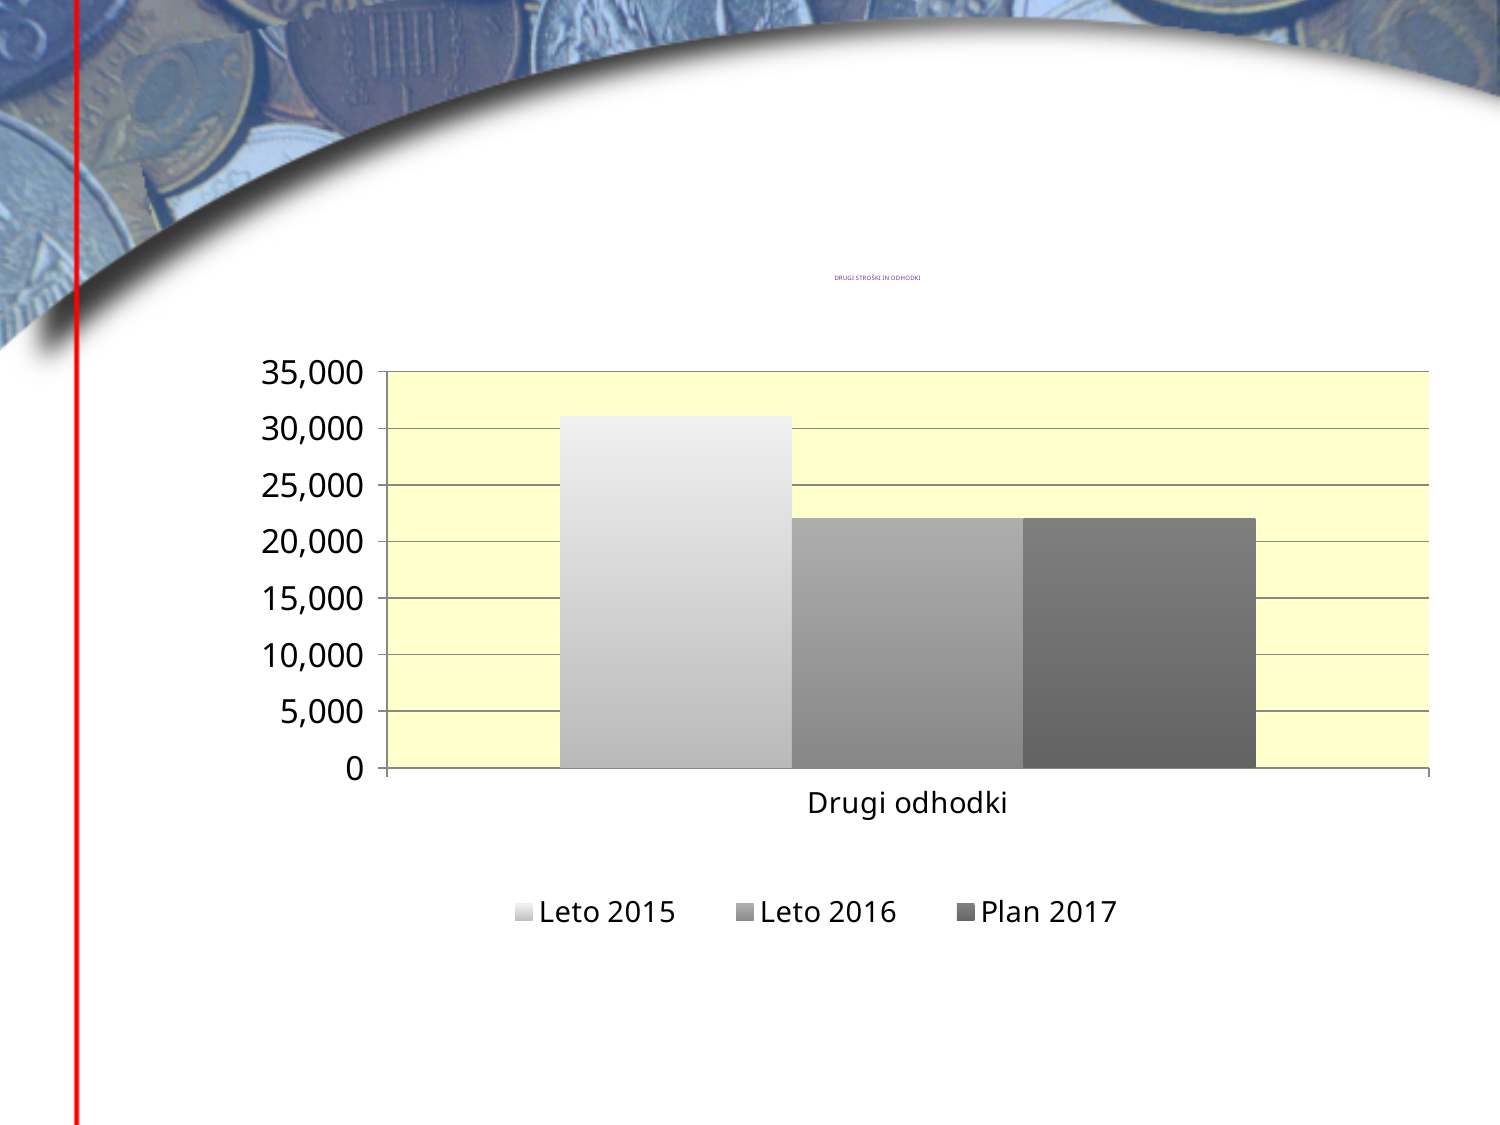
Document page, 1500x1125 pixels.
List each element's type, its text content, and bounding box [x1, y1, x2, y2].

picture [0, 0, 1500, 1125]
title DRUGI STROŠKI IN ODHODKI [312, 267, 1443, 302]
chart [100, 349, 1430, 1044]
